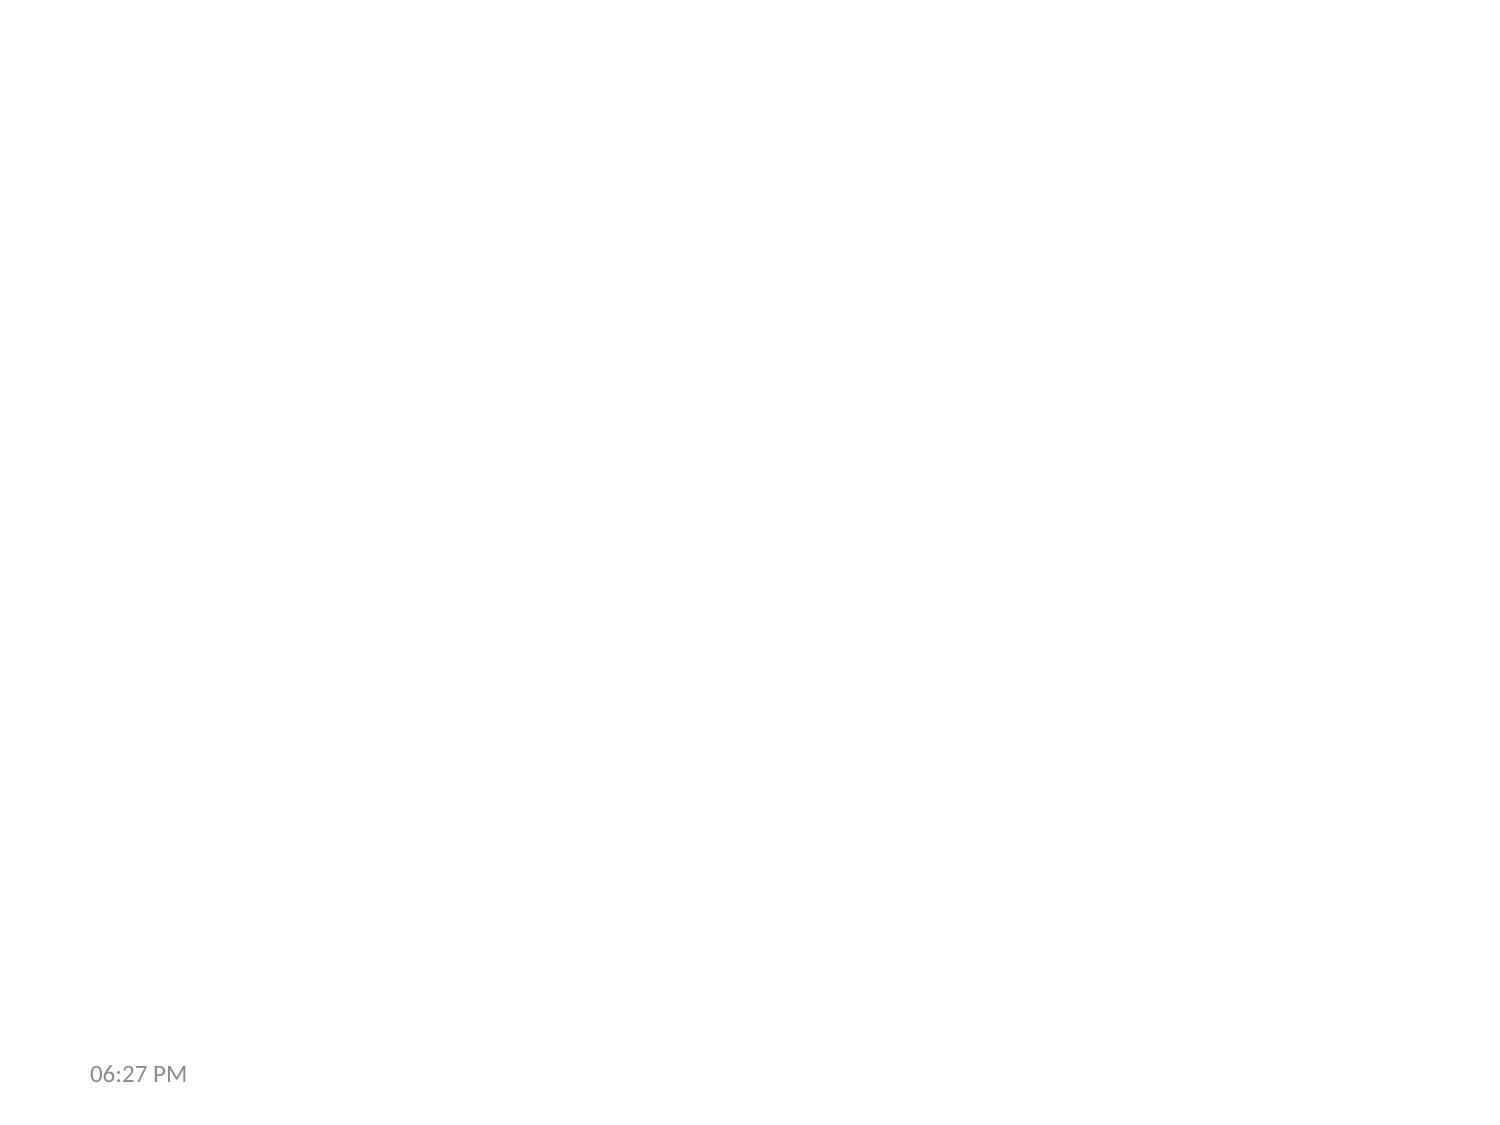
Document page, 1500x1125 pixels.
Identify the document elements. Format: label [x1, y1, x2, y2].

slide_number [75, 1042, 425, 1103]
